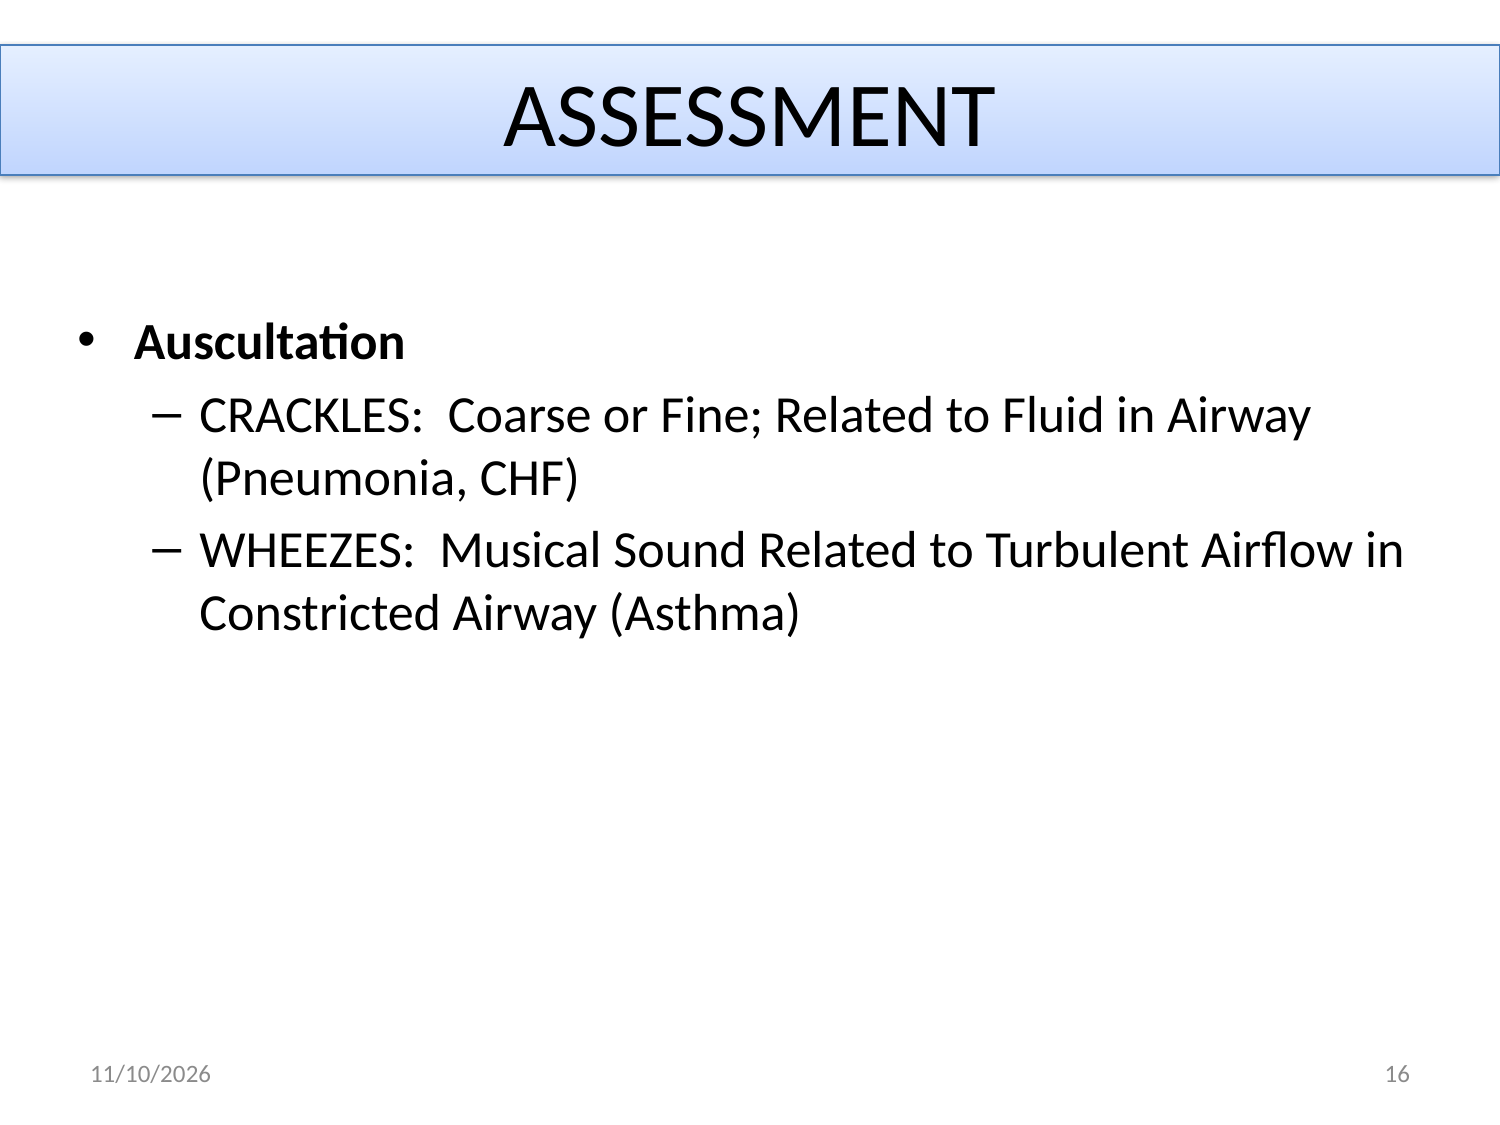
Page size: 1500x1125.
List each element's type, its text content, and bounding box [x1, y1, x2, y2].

slide_number 16 [1074, 1042, 1425, 1103]
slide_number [75, 1042, 425, 1103]
list Auscultation CRACKLES: Coarse or Fine; Related to Fluid in Airway (Pneumonia, CHF) WHEEZES: Musical Sound Related to Turbulent Airflow in Constricted Airway (Asthma) [62, 299, 1422, 986]
title ASSESSMENT [0, 44, 1500, 176]
